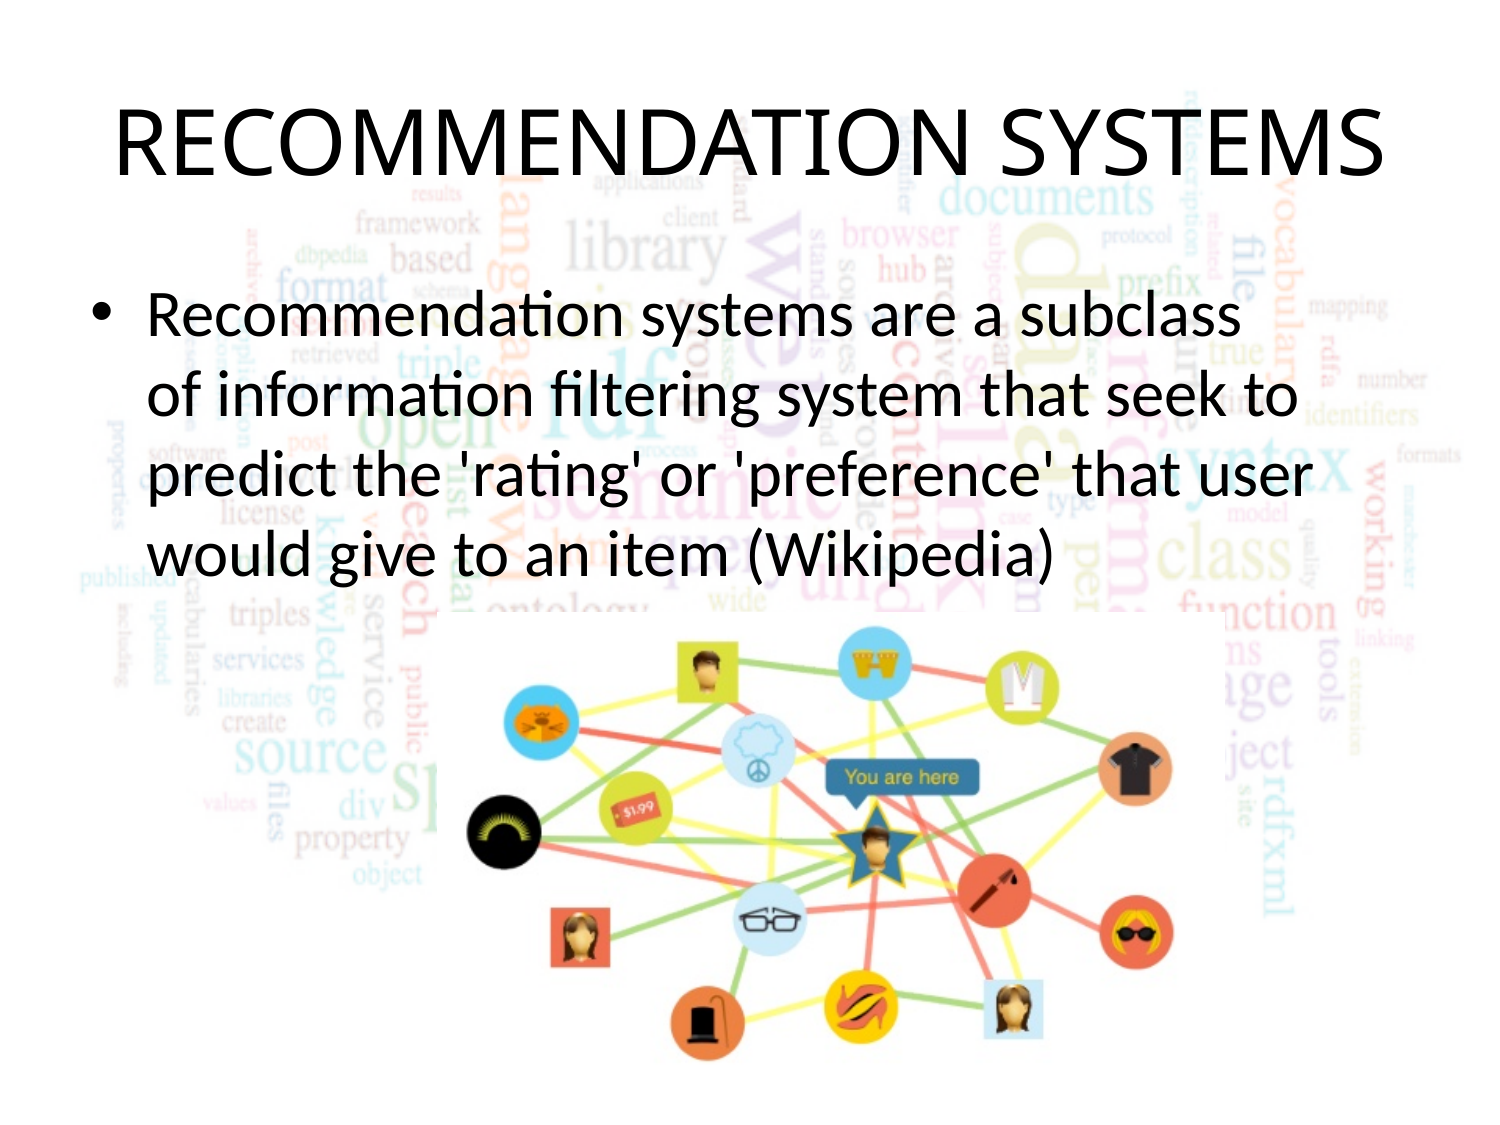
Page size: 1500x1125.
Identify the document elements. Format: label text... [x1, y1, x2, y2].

picture [437, 612, 1226, 1077]
list Recommendation systems are a subclass of information filtering system that seek to predict the 'rating' or 'preference' that user would give to an item (Wikipedia) [75, 262, 1425, 1005]
title RECOMMENDATION SYSTEMS [75, 45, 1425, 233]
